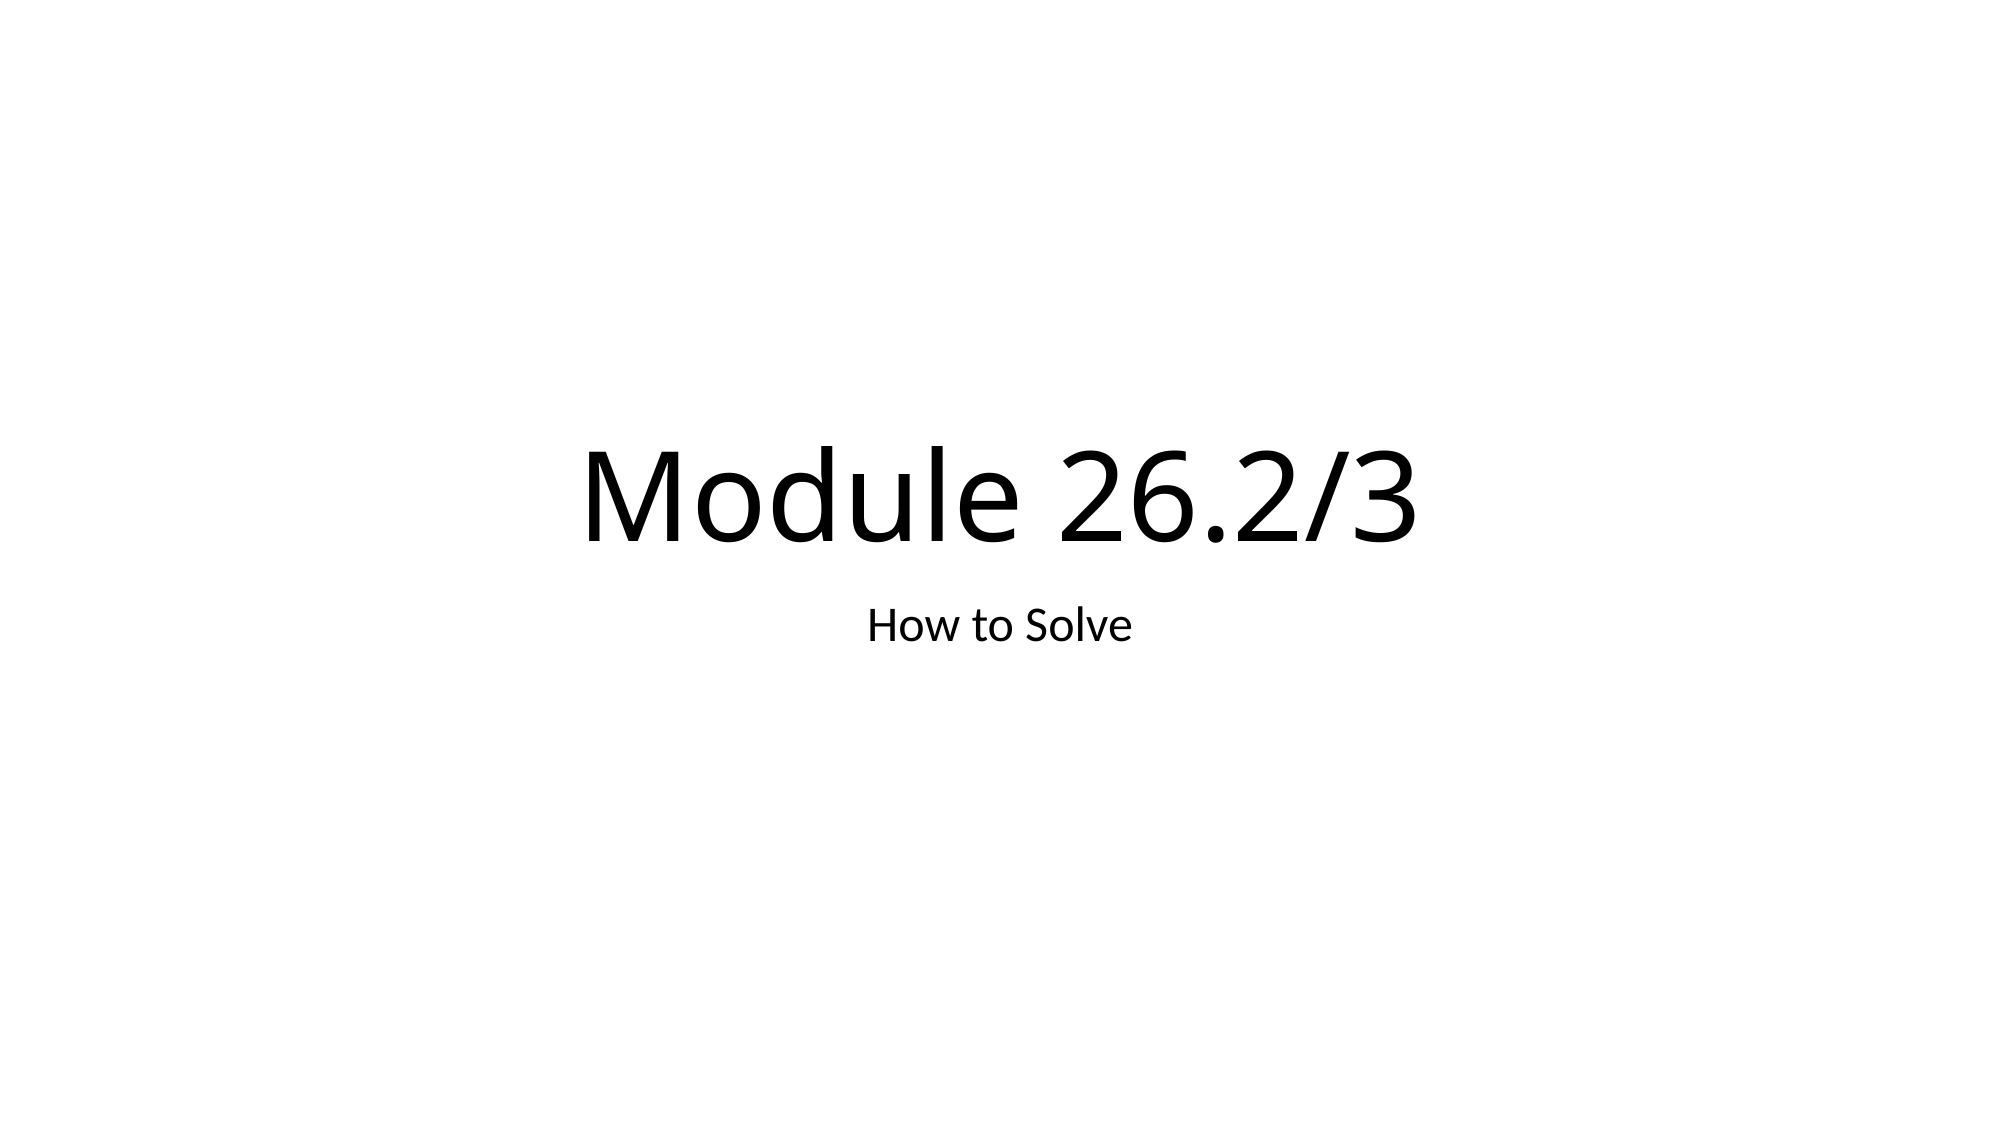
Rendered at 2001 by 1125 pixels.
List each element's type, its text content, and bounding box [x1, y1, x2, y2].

title Module 26.2/3 [249, 184, 1750, 576]
subtitle How to Solve [249, 590, 1750, 863]
